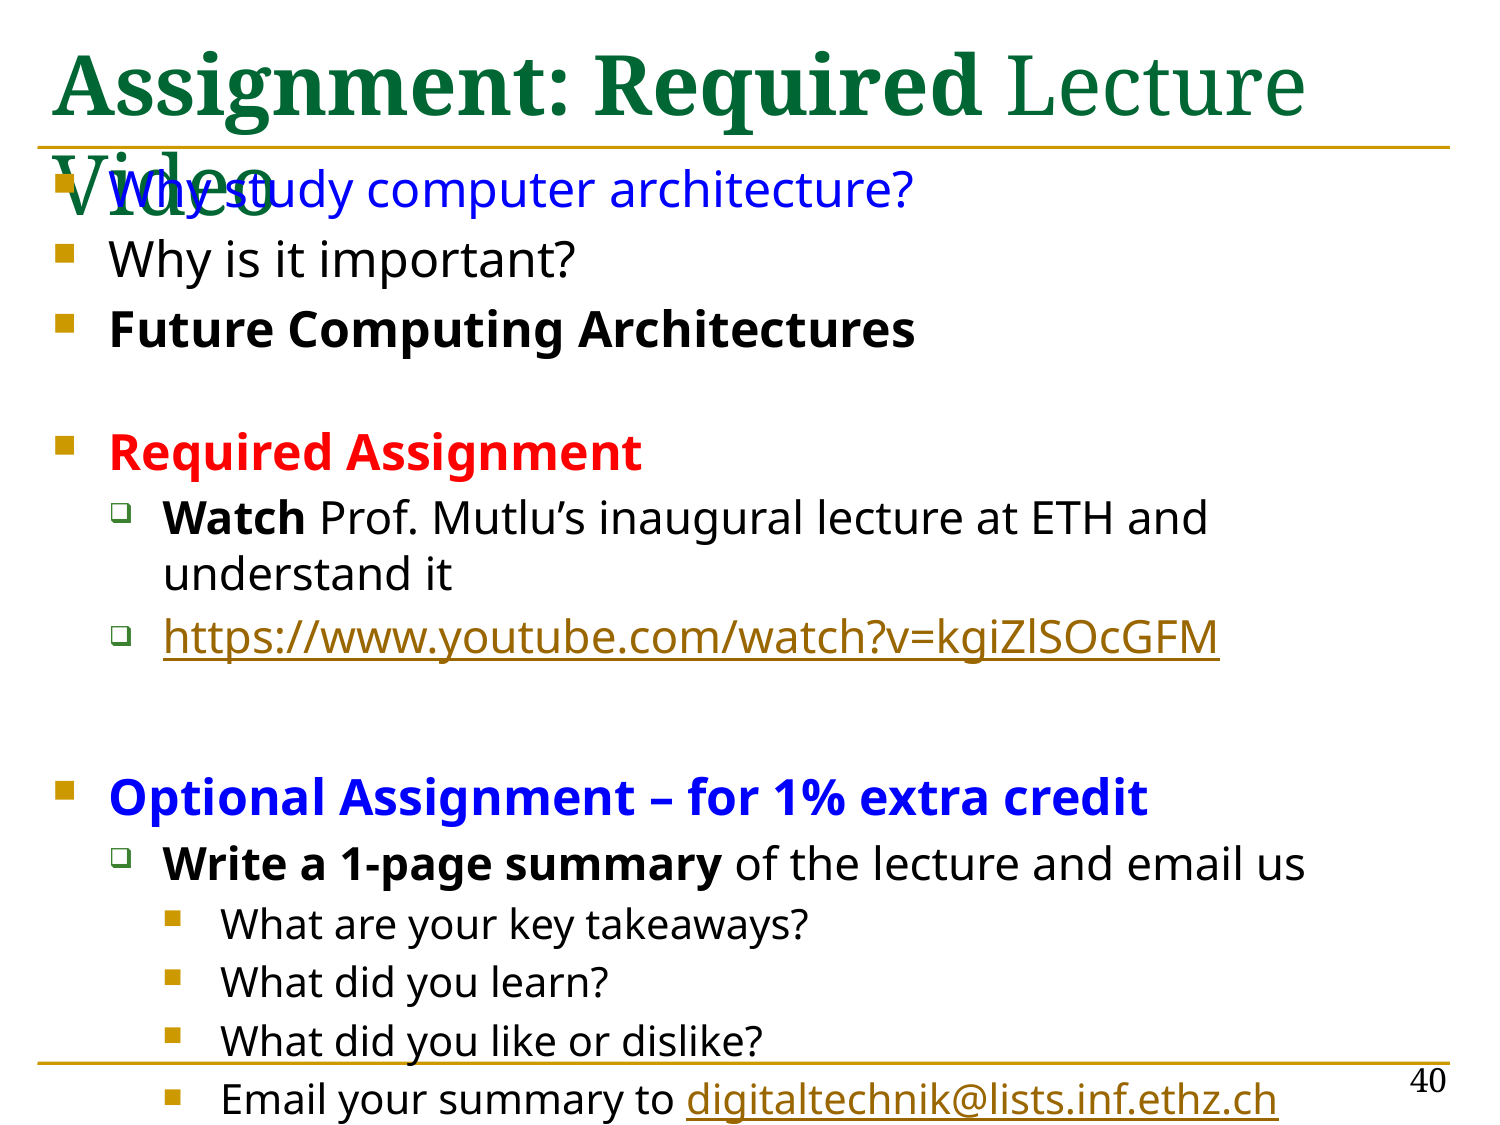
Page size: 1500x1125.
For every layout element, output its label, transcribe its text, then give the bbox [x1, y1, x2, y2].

list Why study computer architecture? Why is it important? Future Computing Architectures Required Assignment Watch Prof. Mutlu’s inaugural lecture at ETH and understand it https://www.youtube.com/watch?v=kgiZlSOcGFM Optional Assignment – for 1% extra credit Write a 1-page summary of the lecture and email us What are your key takeaways? What did you learn? What did you like or dislike? Email your summary to digitaltechnik@lists.inf.ethz.ch [37, 149, 1475, 1002]
title Assignment: Required Lecture Video [37, 24, 1450, 149]
slide_number 40 [1111, 1036, 1462, 1112]
